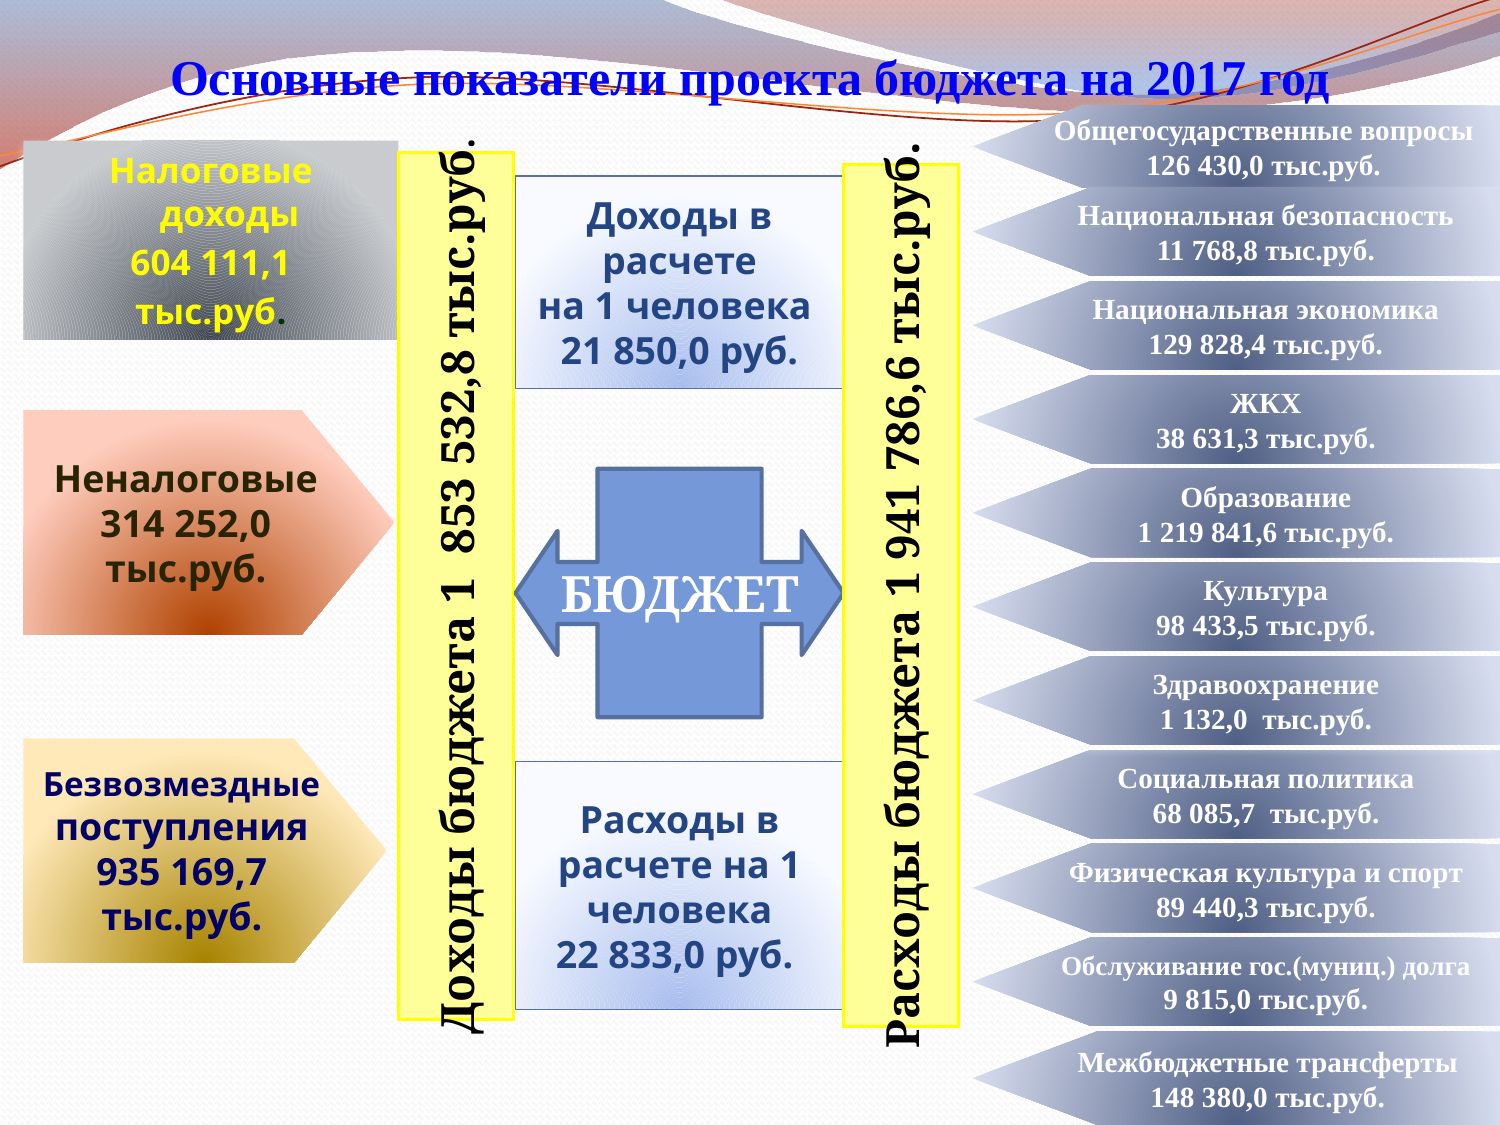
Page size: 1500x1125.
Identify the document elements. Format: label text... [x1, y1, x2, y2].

text_box Культура 98 433,5 тыс.руб. [972, 562, 1500, 651]
text_box Социальная политика 68 085,7 тыс.руб. [972, 754, 1500, 839]
text_box [508, 763, 514, 1020]
text_box Физическая культура и спорт 89 440,3 тыс.руб. [972, 843, 1500, 933]
text_box Доходы в расчете на 1 человека 21 850,0 руб. [515, 175, 843, 389]
text_box Обслуживание гос.(муниц.) долга 9 815,0 тыс.руб. [972, 937, 1500, 1026]
text_box Безвозмездные поступления 935 169,7 тыс.руб. [23, 738, 387, 963]
text_box БЮДЖЕТ [513, 466, 843, 720]
table_header Наименование [1081, 751, 1500, 757]
text_box Расходы бюджета 1 941 786,6 тыс.руб. [843, 164, 959, 1027]
text_box Образование 1 219 841,6 тыс.руб. [972, 468, 1500, 558]
text_box Национальная экономика 129 828,4 тыс.руб. . [972, 281, 1500, 370]
text_box Общегосударственные вопросы 126 430,0 тыс.руб. [972, 105, 1500, 188]
text_box Национальная безопасность 11 768,8 тыс.руб. [972, 187, 1500, 276]
text_box Расходы в расчете на 1 человека 22 833,0 руб. [515, 761, 843, 1010]
text_box Неналоговые 314 252,0 тыс.руб. [23, 410, 395, 635]
text_box ЖКХ 38 631,3 тыс.руб. [972, 375, 1500, 464]
text_box [508, 177, 514, 398]
title Основные показатели проекта бюджета на 2017 год [0, 0, 1500, 106]
text_box Здравоохранение 1 132,0 тыс.руб. [972, 656, 1500, 745]
text_box Межбюджетные трансферты 148 380,0 тыс.руб. [972, 1031, 1500, 1125]
list Налоговые доходы 604 111,1 тыс.руб. [23, 140, 399, 340]
text_box Доходы бюджета 1 853 532,8 тыс.руб. [398, 152, 514, 1020]
